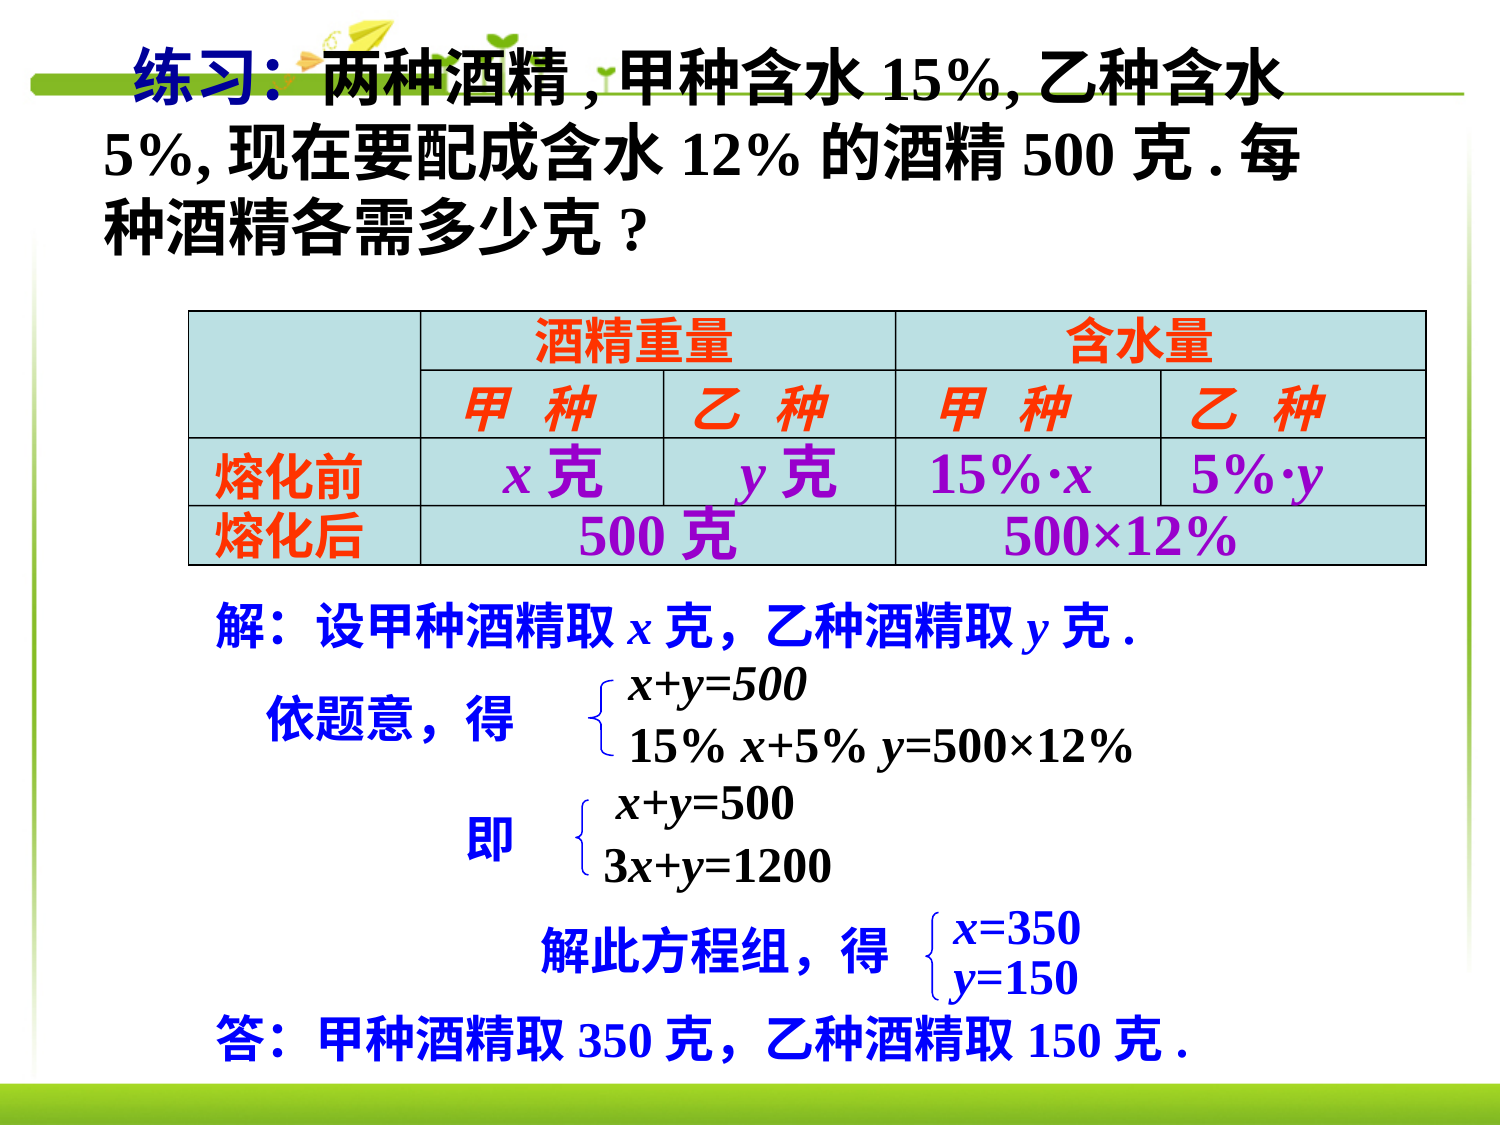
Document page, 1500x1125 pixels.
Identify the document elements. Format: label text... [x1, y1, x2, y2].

text_box y=150 [939, 937, 1139, 999]
text_box 练习：两种酒精,甲种含水15%,乙种含水5%,现在要配成含水12%的酒精500克.每种酒精各需多少克? [88, 31, 1345, 271]
text_box 答：甲种酒精取350克，乙种酒精取150克. [201, 999, 1214, 1075]
text_box [925, 912, 939, 999]
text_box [188, 302, 1427, 573]
text_box x=350 [938, 887, 1139, 937]
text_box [250, 642, 1177, 781]
picture [0, 0, 1500, 1125]
text_box 解：设甲种酒精取x克，乙种酒精取y克. [201, 587, 1351, 663]
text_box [450, 762, 914, 901]
text_box 解此方程组，得 [526, 912, 936, 988]
